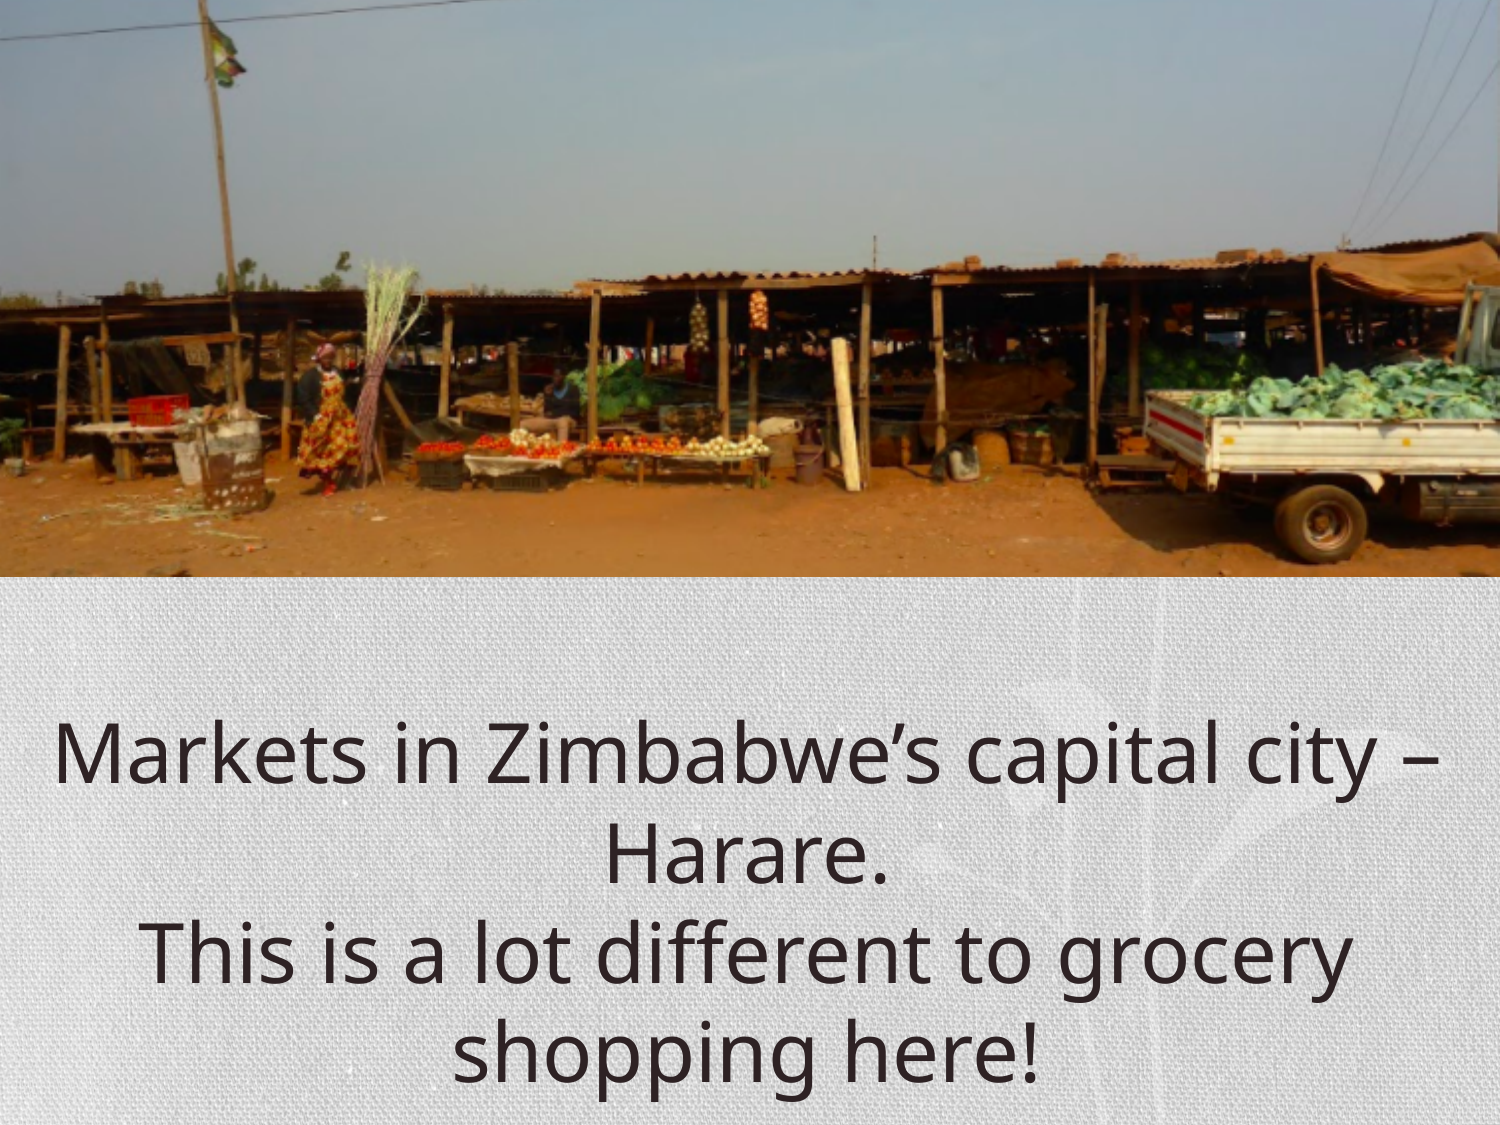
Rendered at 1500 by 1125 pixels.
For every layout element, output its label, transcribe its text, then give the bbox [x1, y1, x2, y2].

text_box Markets in Zimbabwe’s capital city – Harare. This is a lot different to grocery shopping here! [29, 692, 1465, 1107]
picture [0, 0, 1500, 577]
